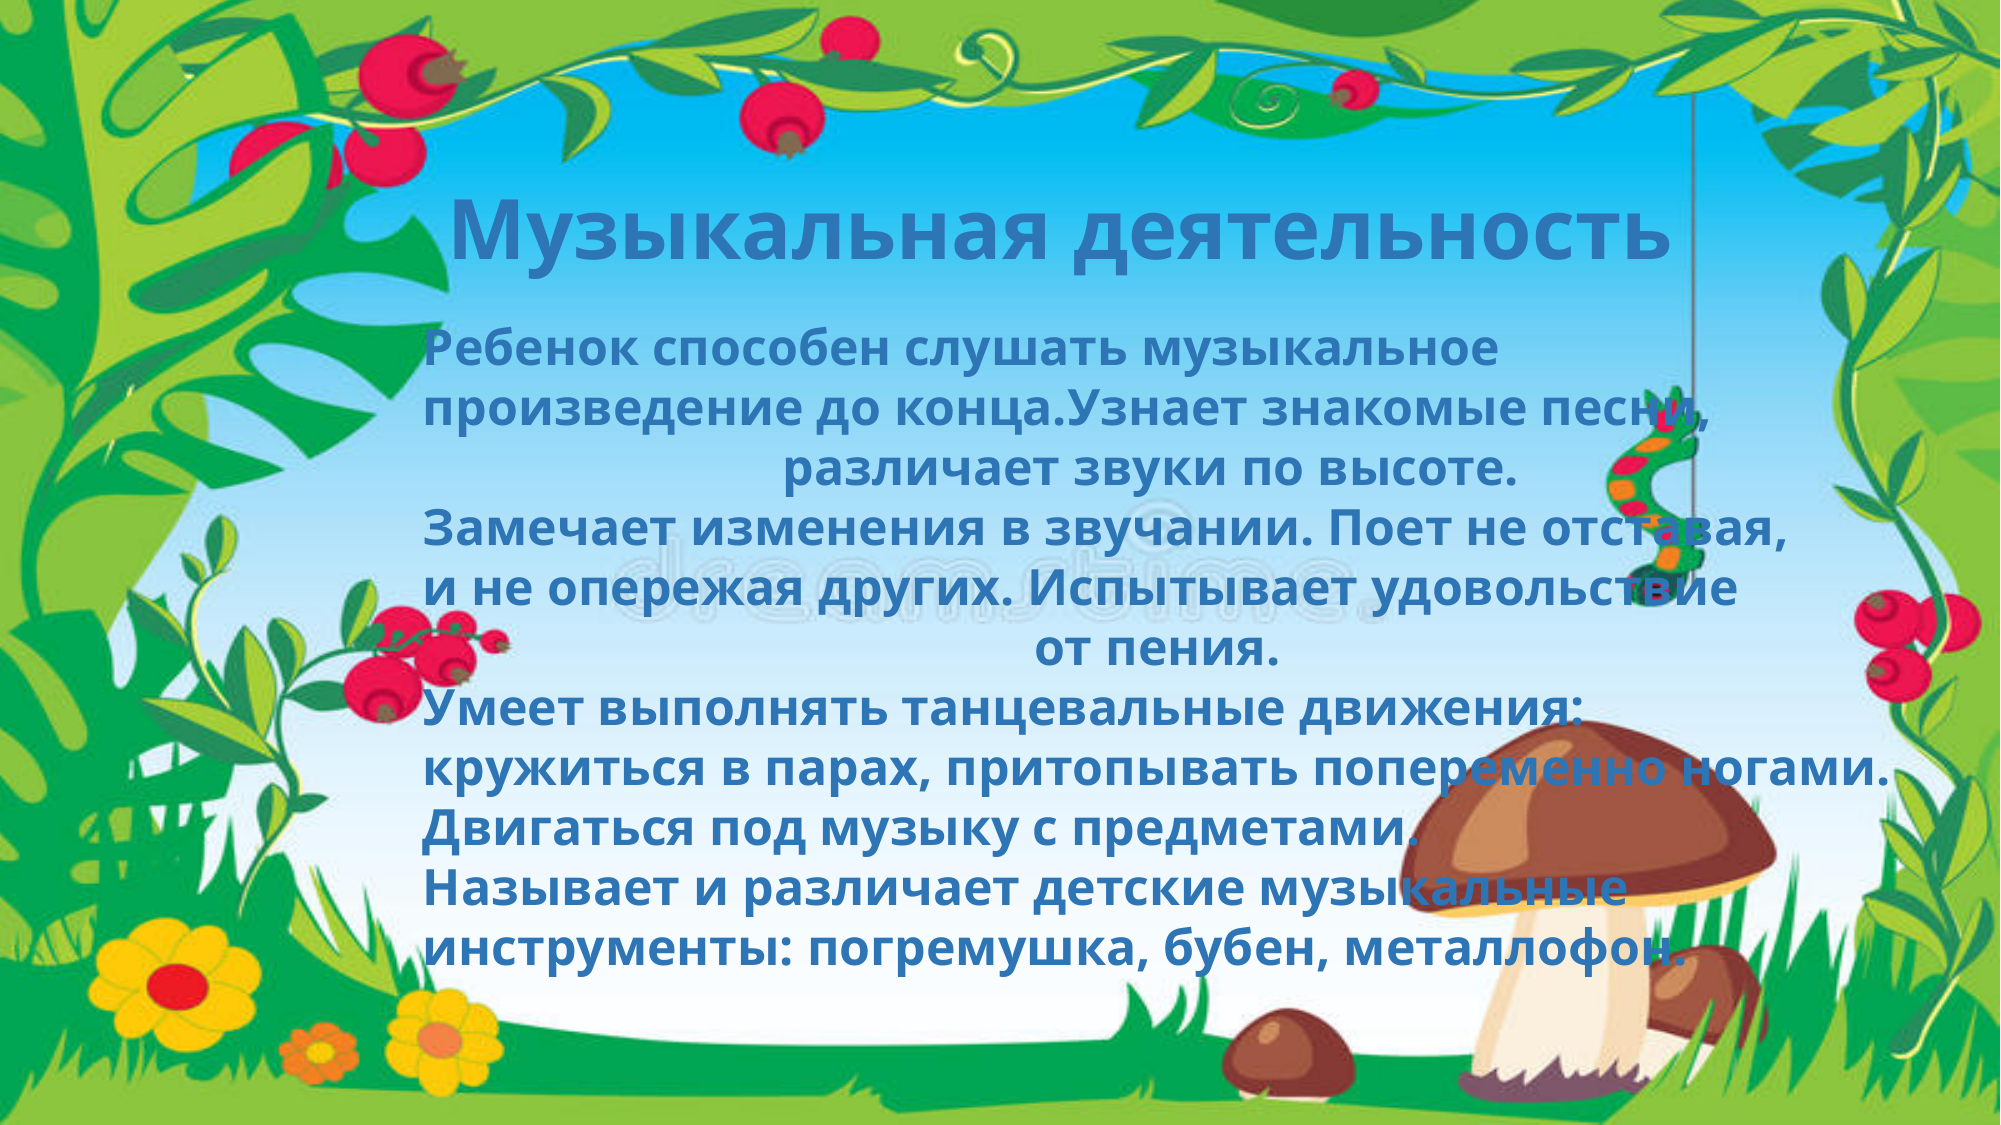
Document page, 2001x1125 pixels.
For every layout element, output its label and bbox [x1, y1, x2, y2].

list [0, 0, 2000, 1125]
